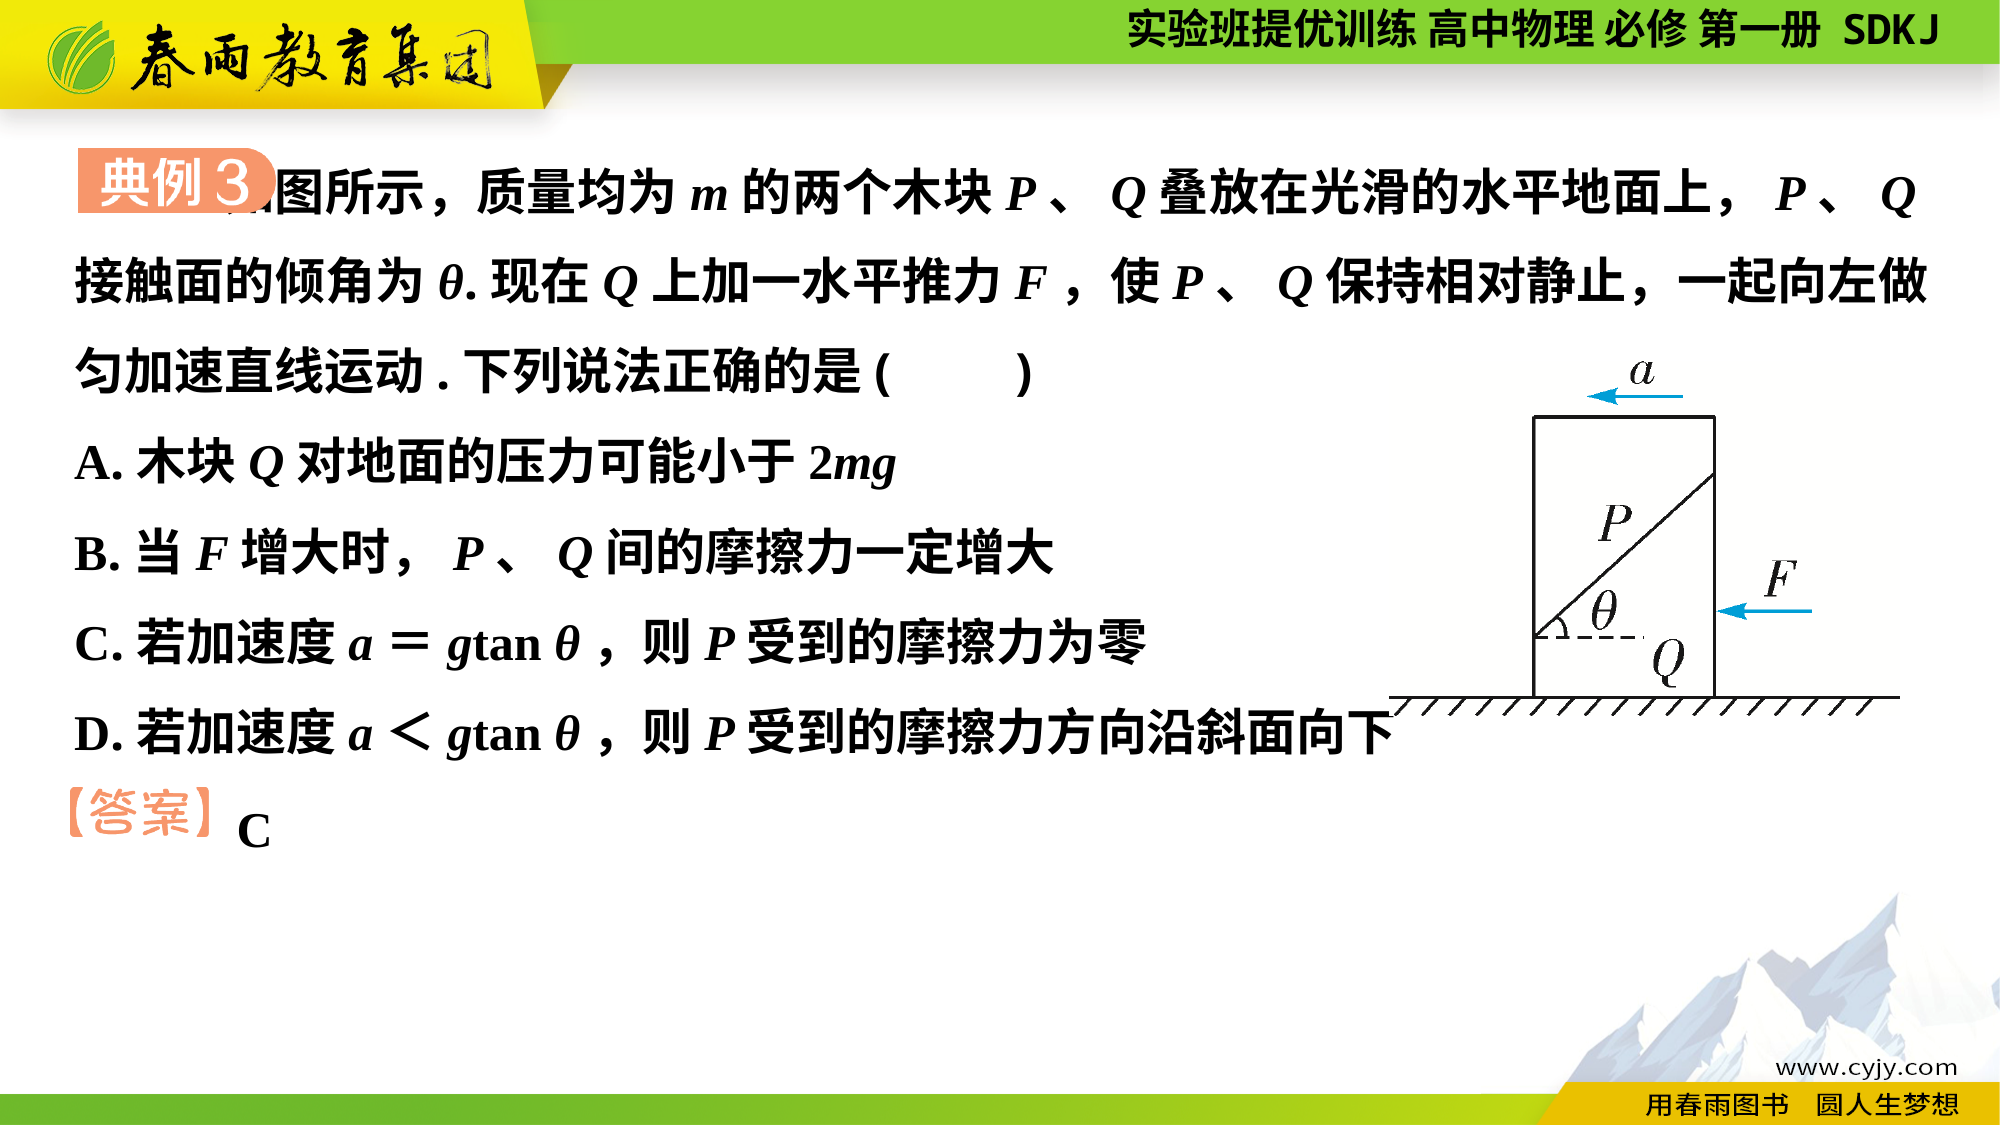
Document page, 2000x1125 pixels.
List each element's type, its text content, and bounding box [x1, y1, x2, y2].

list 如图所示，质量均为m的两个木块P、Q叠放在光滑的水平地面上，P、Q接触面的倾角为θ.现在Q上加一水平推力F，使P、Q保持相对静止，一起向左做匀加速直线运动.下列说法正确的是( ) A.木块Q对地面的压力可能小于2mg B.当F增大时，P、Q间的摩擦力一定增大 C.若加速度a＝gtan θ，则P受到的摩擦力为零 D.若加速度a＜gtan θ，则P受到的摩擦力方向沿斜面向下 [59, 122, 1944, 760]
picture [0, 0, 2000, 1125]
text_box C [59, 760, 1944, 866]
